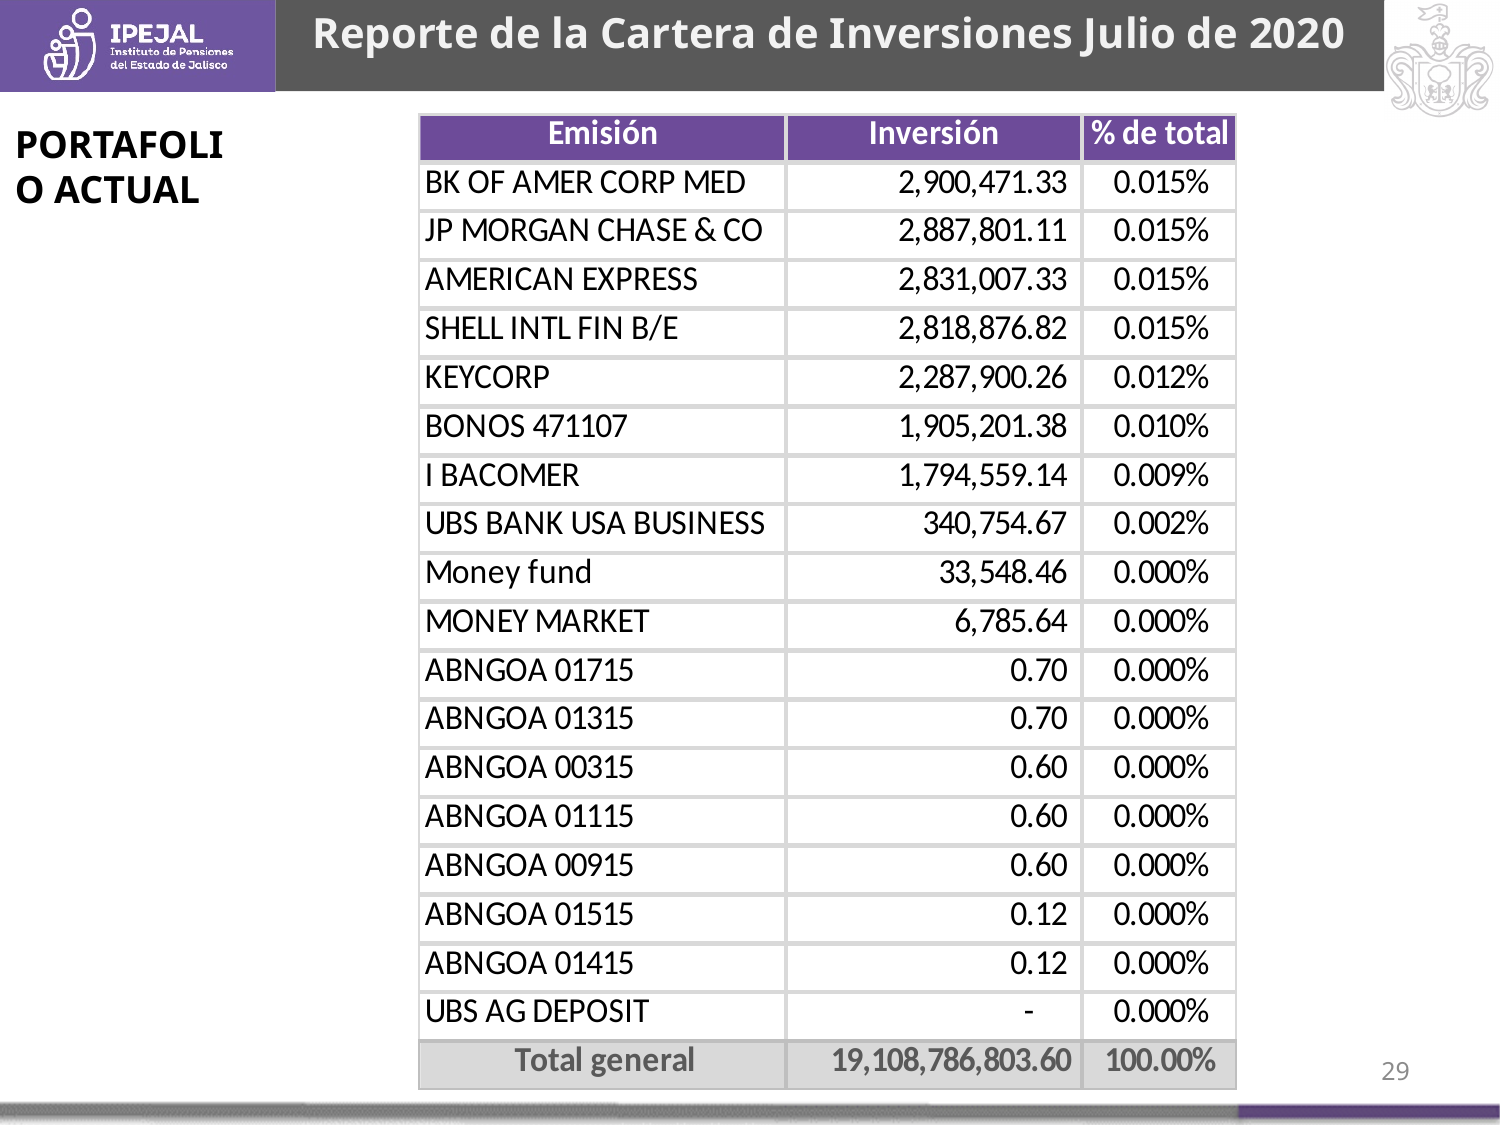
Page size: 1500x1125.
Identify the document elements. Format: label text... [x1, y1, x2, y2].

slide_number 28 [1074, 1042, 1425, 1103]
picture [0, 0, 274, 92]
picture [418, 113, 1240, 1093]
picture [0, 1096, 1500, 1125]
text_box Reporte de la Cartera de Inversiones Julio de 2020 [274, 0, 1384, 95]
text_box PORTAFOLIO ACTUAL [0, 113, 254, 219]
